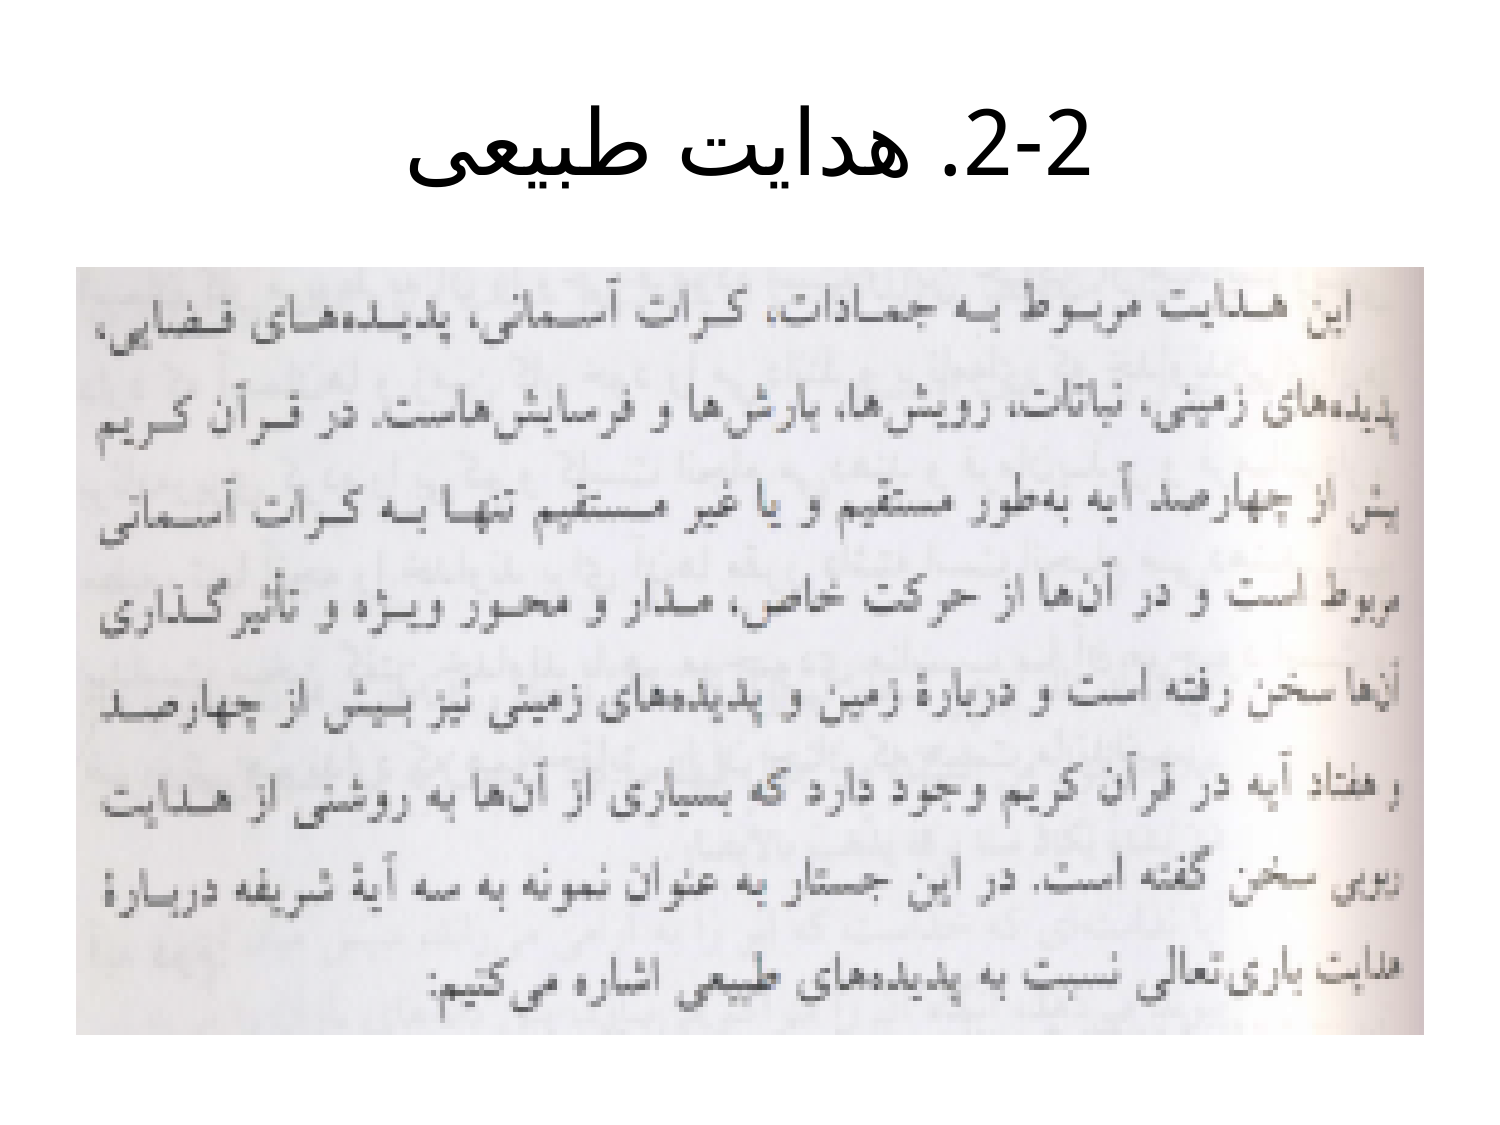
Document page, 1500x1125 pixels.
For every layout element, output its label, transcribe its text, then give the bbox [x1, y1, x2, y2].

picture [76, 266, 1424, 1036]
title 2-2. هدایت طبیعی [75, 45, 1425, 233]
